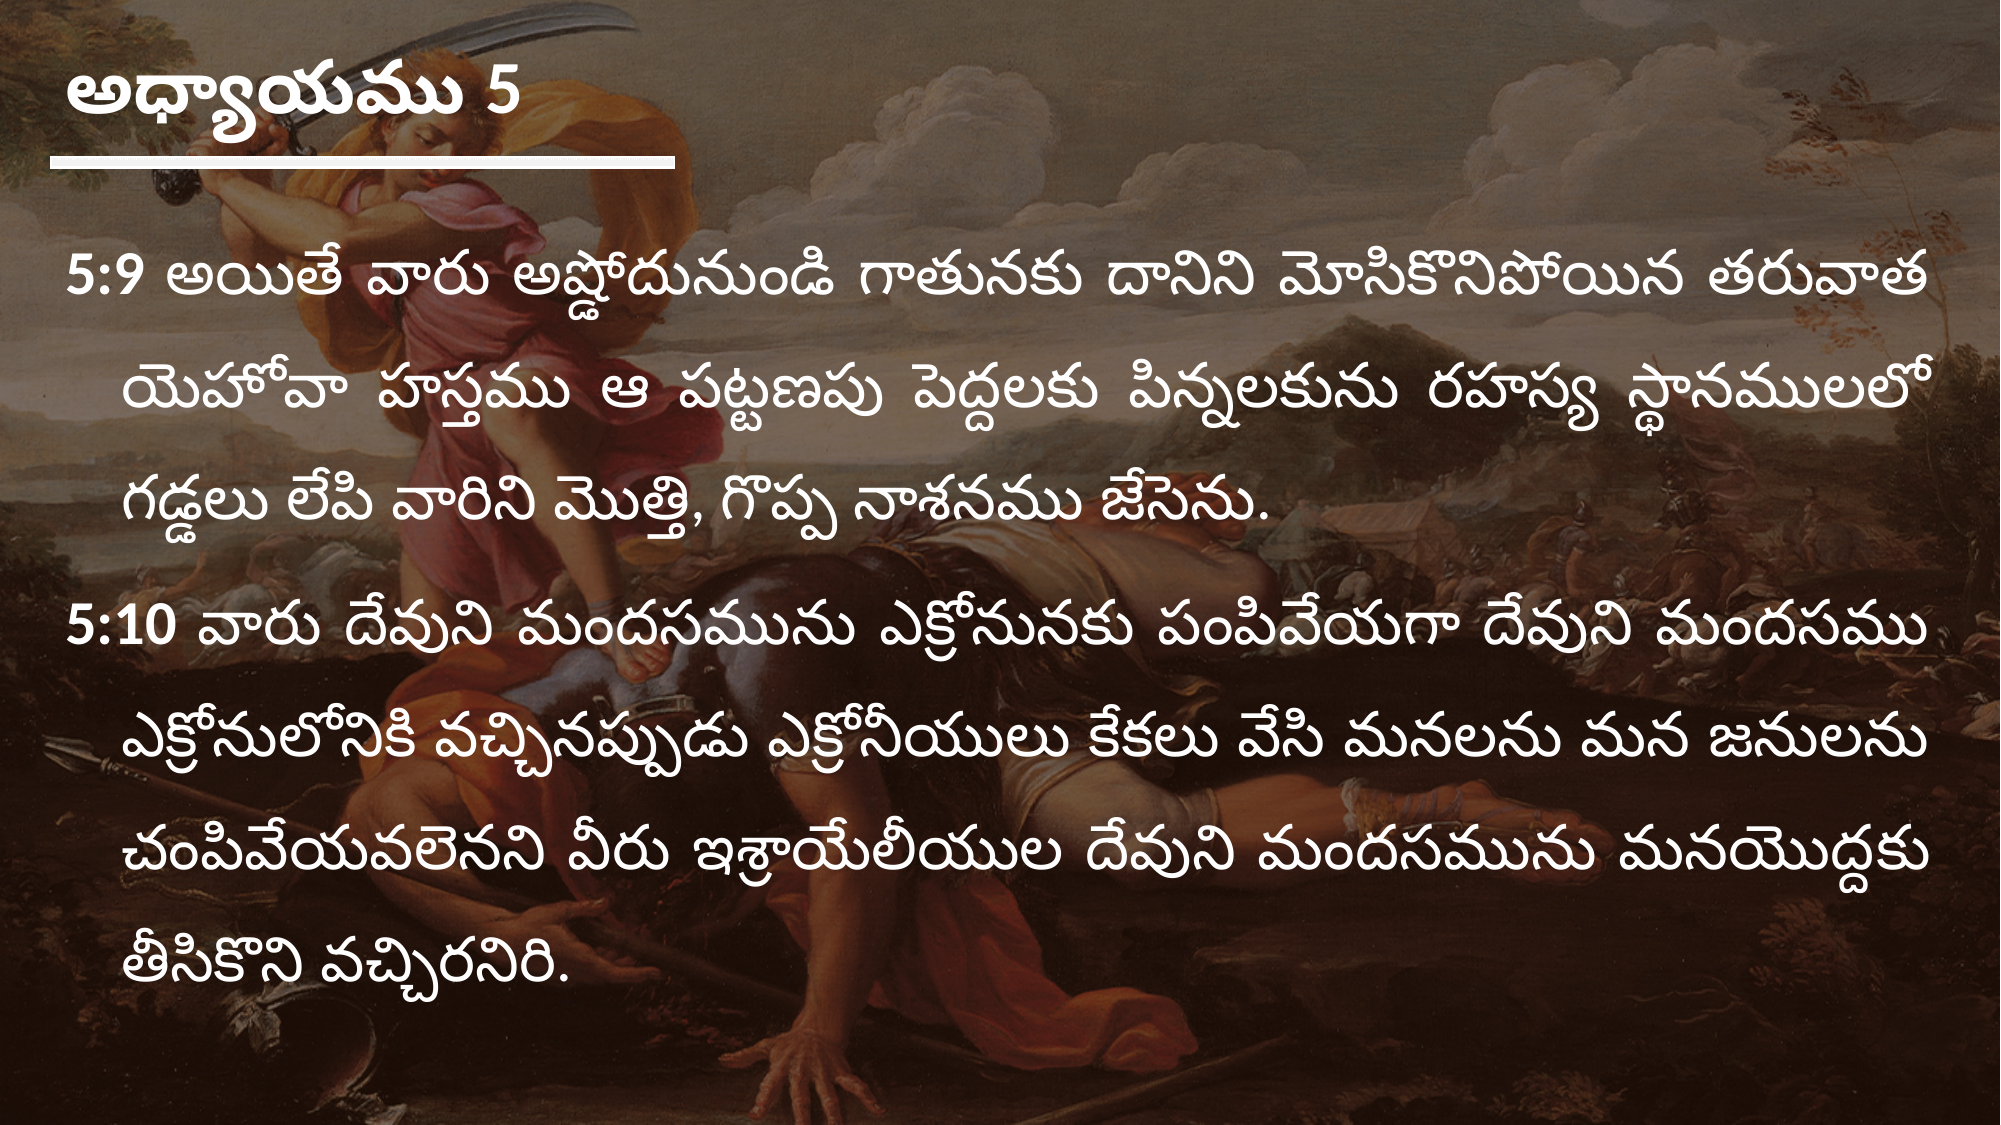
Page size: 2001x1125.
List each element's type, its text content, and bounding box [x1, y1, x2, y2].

picture [0, 0, 2000, 1125]
title అధ్యాయము 5 [50, 0, 1925, 167]
list 5:9 అయితే వారు అష్డోదునుండి గాతునకు దానిని మోసికొనిపోయిన తరువాత యెహోవా హస్తము ఆ పట్టణపు పెద్దలకు పిన్నలకును రహస్య స్థానములలో గడ్డలు లేపి వారిని మొత్తి, గొప్ప నాశనము జేసెను. 5:10 వారు దేవుని మందసమును ఎక్రోనునకు పంపివేయగా దేవుని మందసము ఎక్రోనులోనికి వచ్చినప్పుడు ఎక్రోనీయులు కేకలు వేసి మనలను మన జనులను చంపివేయవలెనని వీరు ఇశ్రాయేలీయుల దేవుని మందసమును మనయొద్దకు తీసికొని వచ్చిరనిరి. [50, 187, 1946, 1063]
